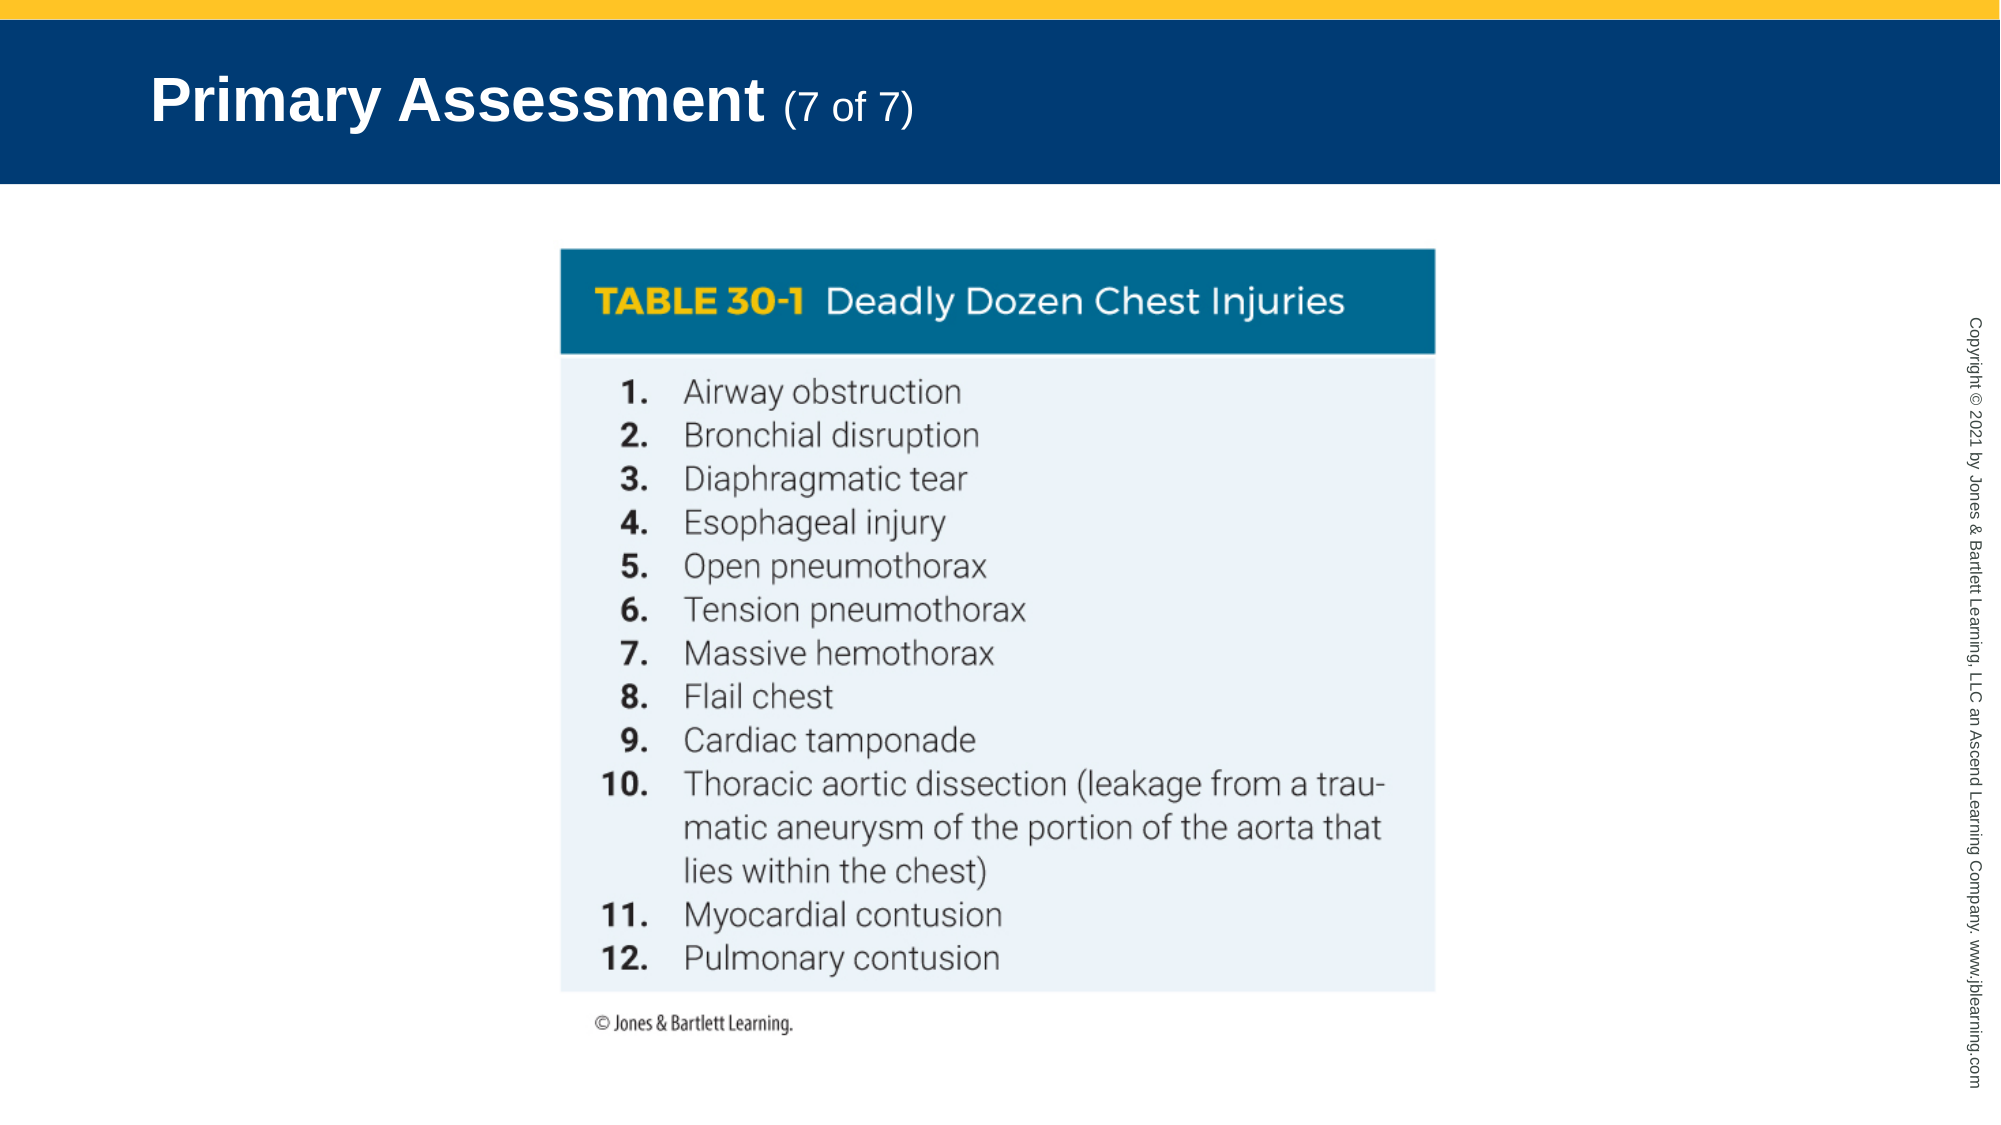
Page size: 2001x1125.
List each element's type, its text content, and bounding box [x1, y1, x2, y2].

title Primary Assessment (7 of 7) [0, 19, 2000, 185]
picture [553, 239, 1447, 1068]
